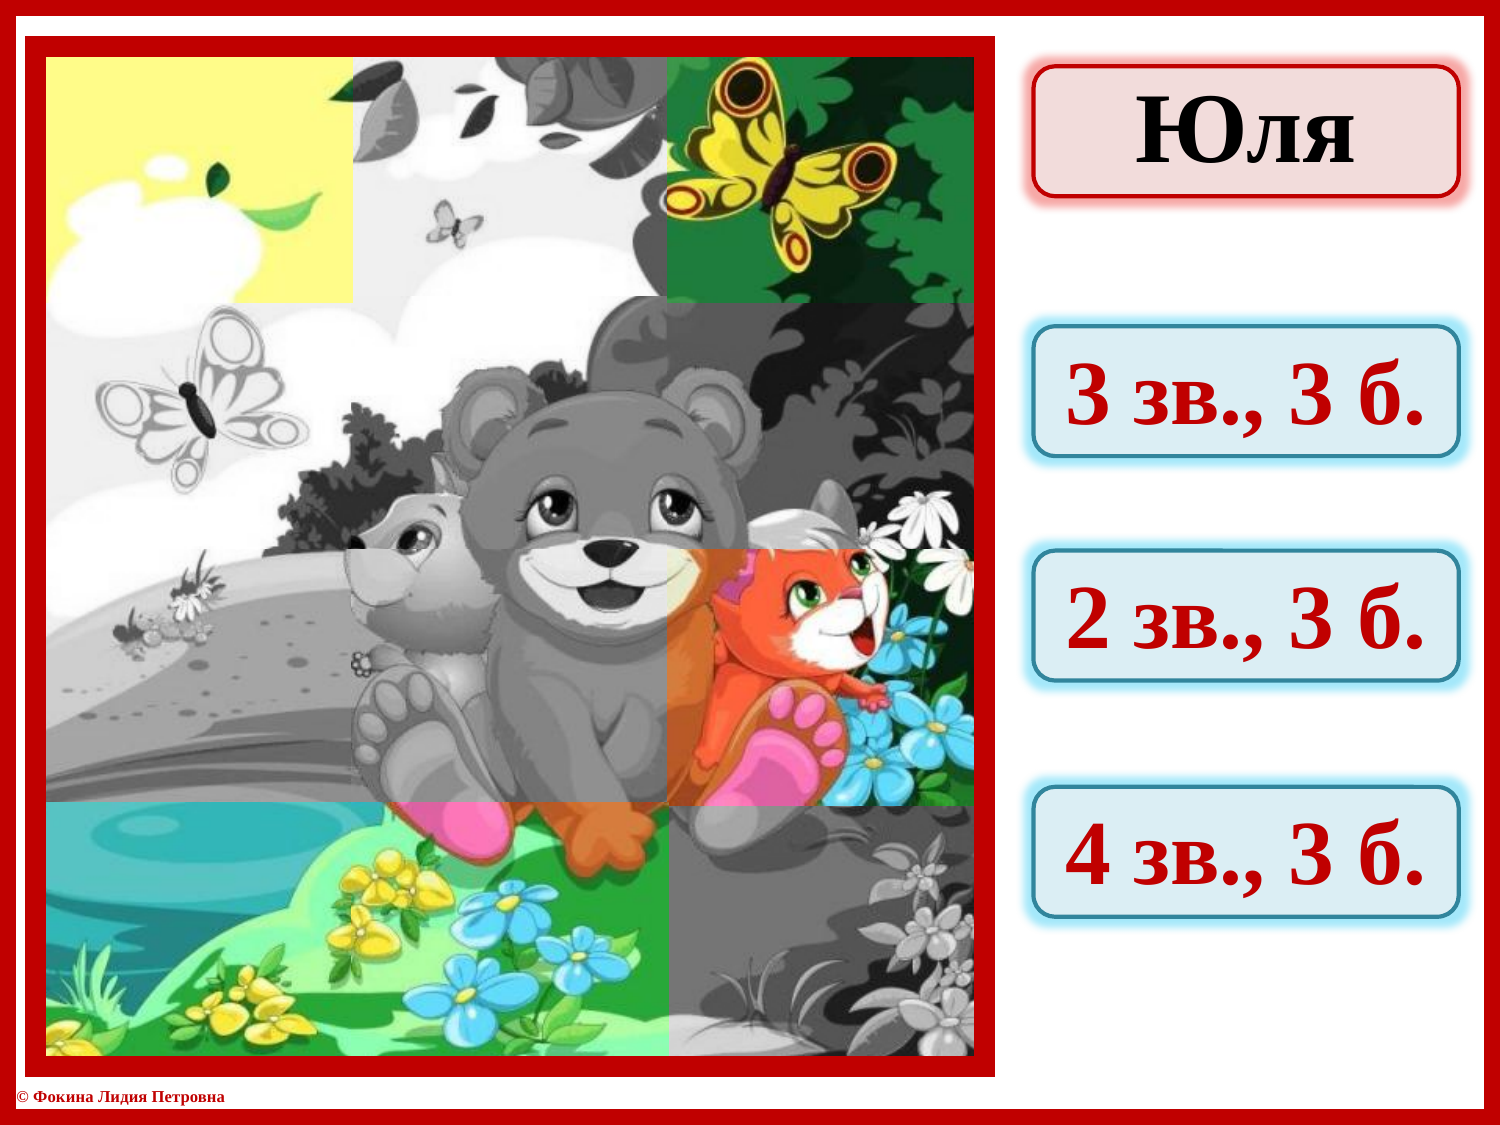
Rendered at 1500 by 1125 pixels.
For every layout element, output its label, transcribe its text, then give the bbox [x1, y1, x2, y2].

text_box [34, 46, 985, 1061]
text_box 4 зв., 3 б. [1031, 784, 1461, 919]
text_box Юля [1031, 64, 1461, 199]
text_box 2 зв., 3 б. [1031, 548, 1461, 683]
text_box 3 зв., 3 б. [1031, 324, 1461, 459]
